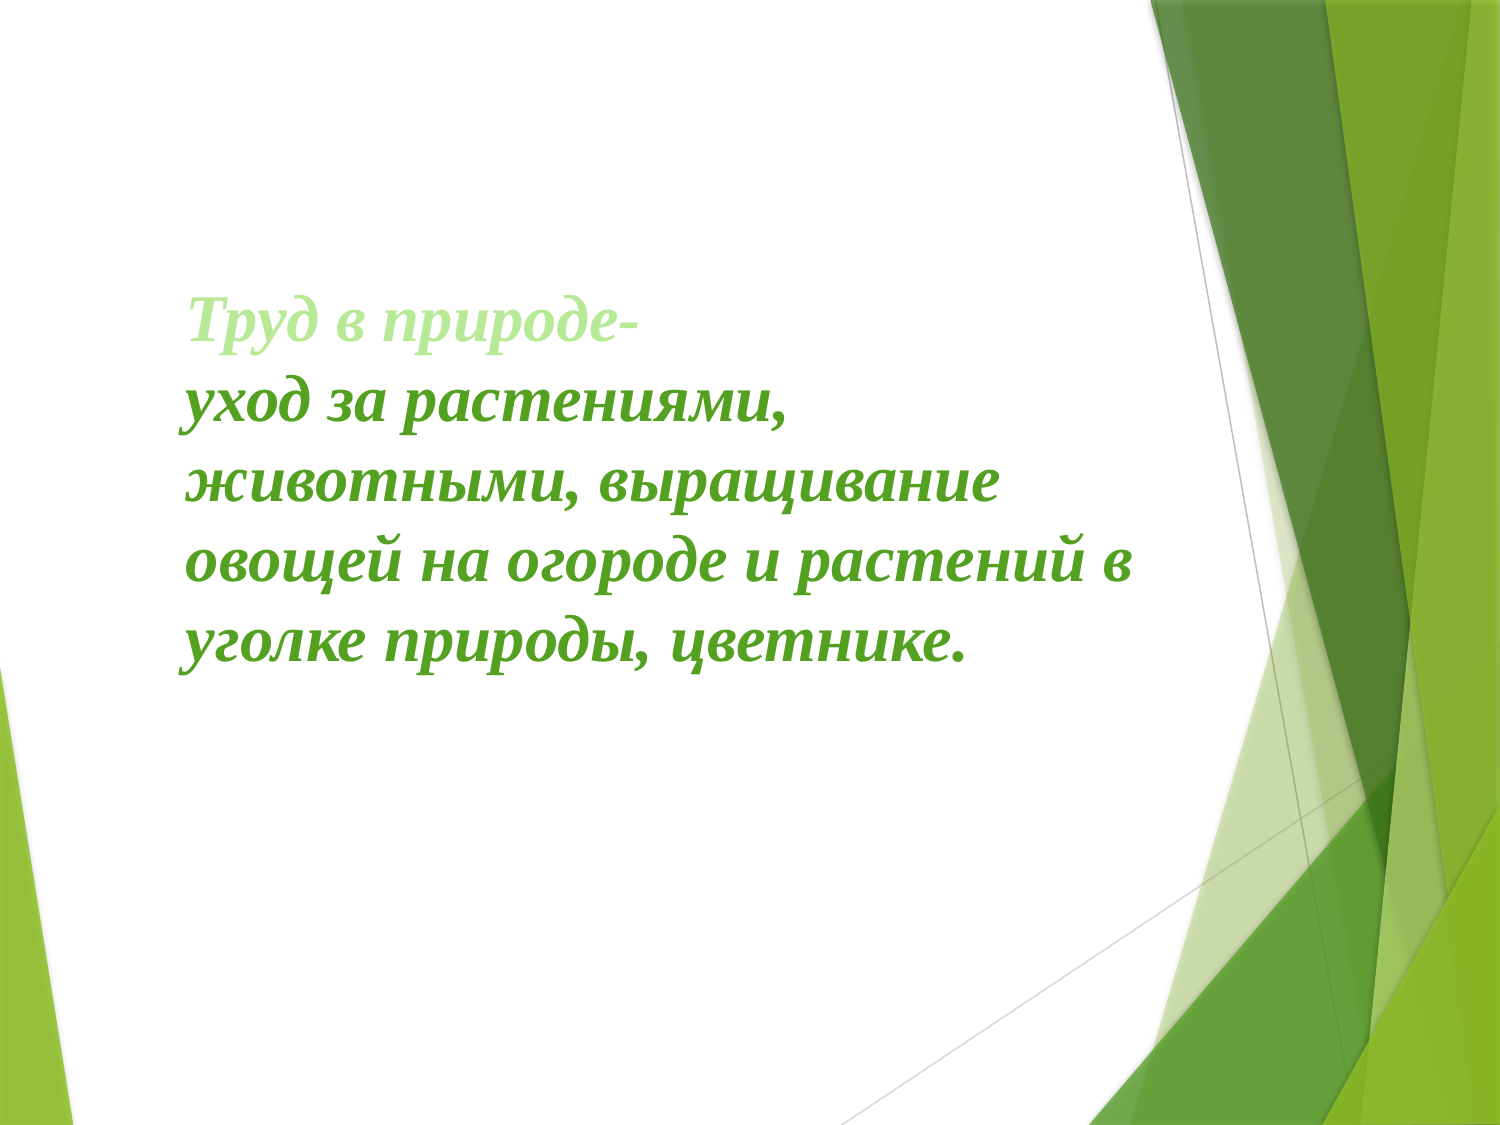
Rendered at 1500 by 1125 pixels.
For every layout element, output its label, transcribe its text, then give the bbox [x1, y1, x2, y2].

text_box Труд в природе- уход за растениями, животными, выращивание овощей на огороде и растений в уголке природы, цветнике. [171, 267, 1170, 682]
